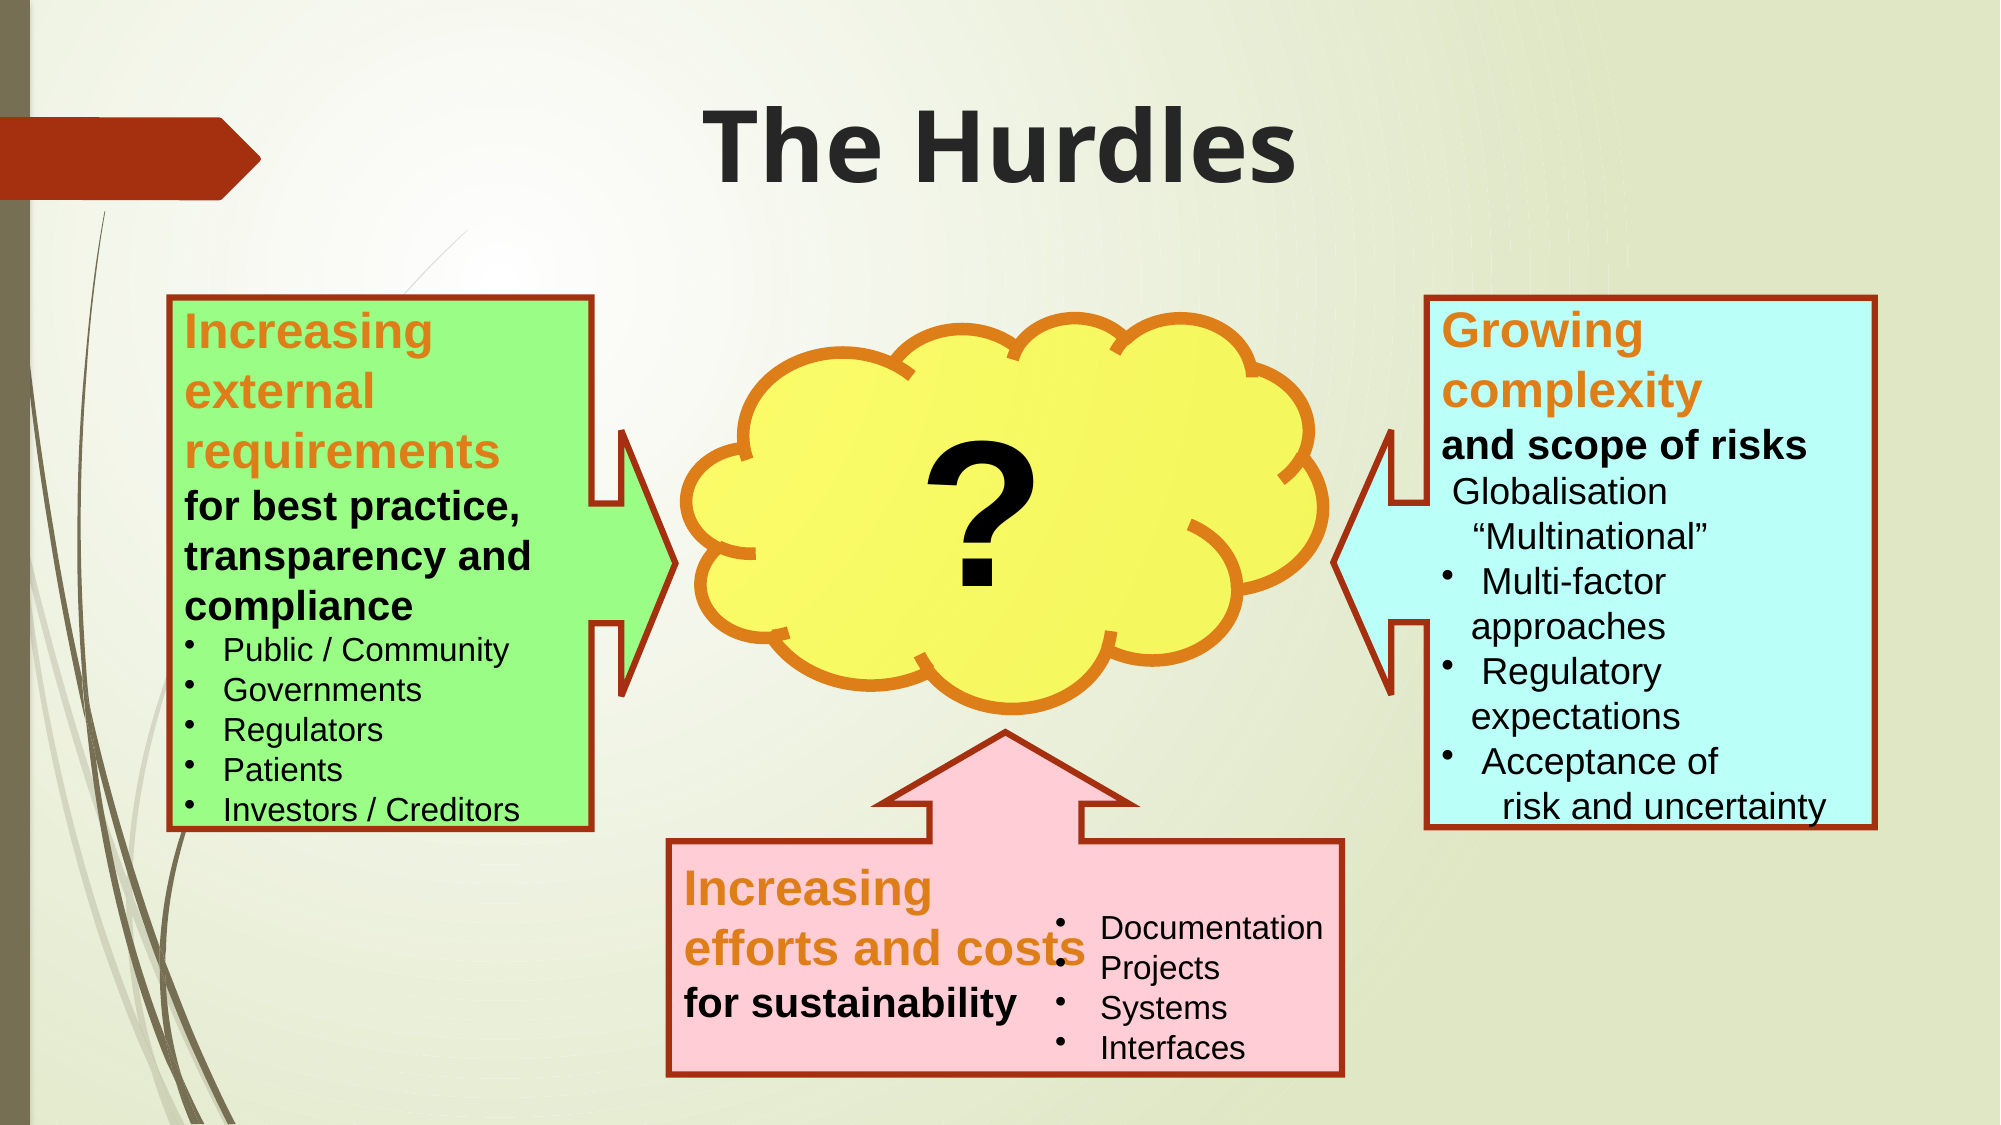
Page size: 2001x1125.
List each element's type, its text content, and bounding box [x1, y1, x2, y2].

text_box Increasing external requirements for best practice, transparency and compliance Public / Community Governments Regulators Patients Investors / Creditors [169, 297, 676, 830]
text_box Growing complexity and scope of risks Globalisation “Multinational” Multi-factor approaches Regulatory expectations Acceptance of risk and uncertainty [1333, 297, 1875, 828]
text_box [668, 731, 1378, 1075]
title The Hurdles [269, 75, 1731, 286]
text_box ? [686, 318, 1324, 709]
